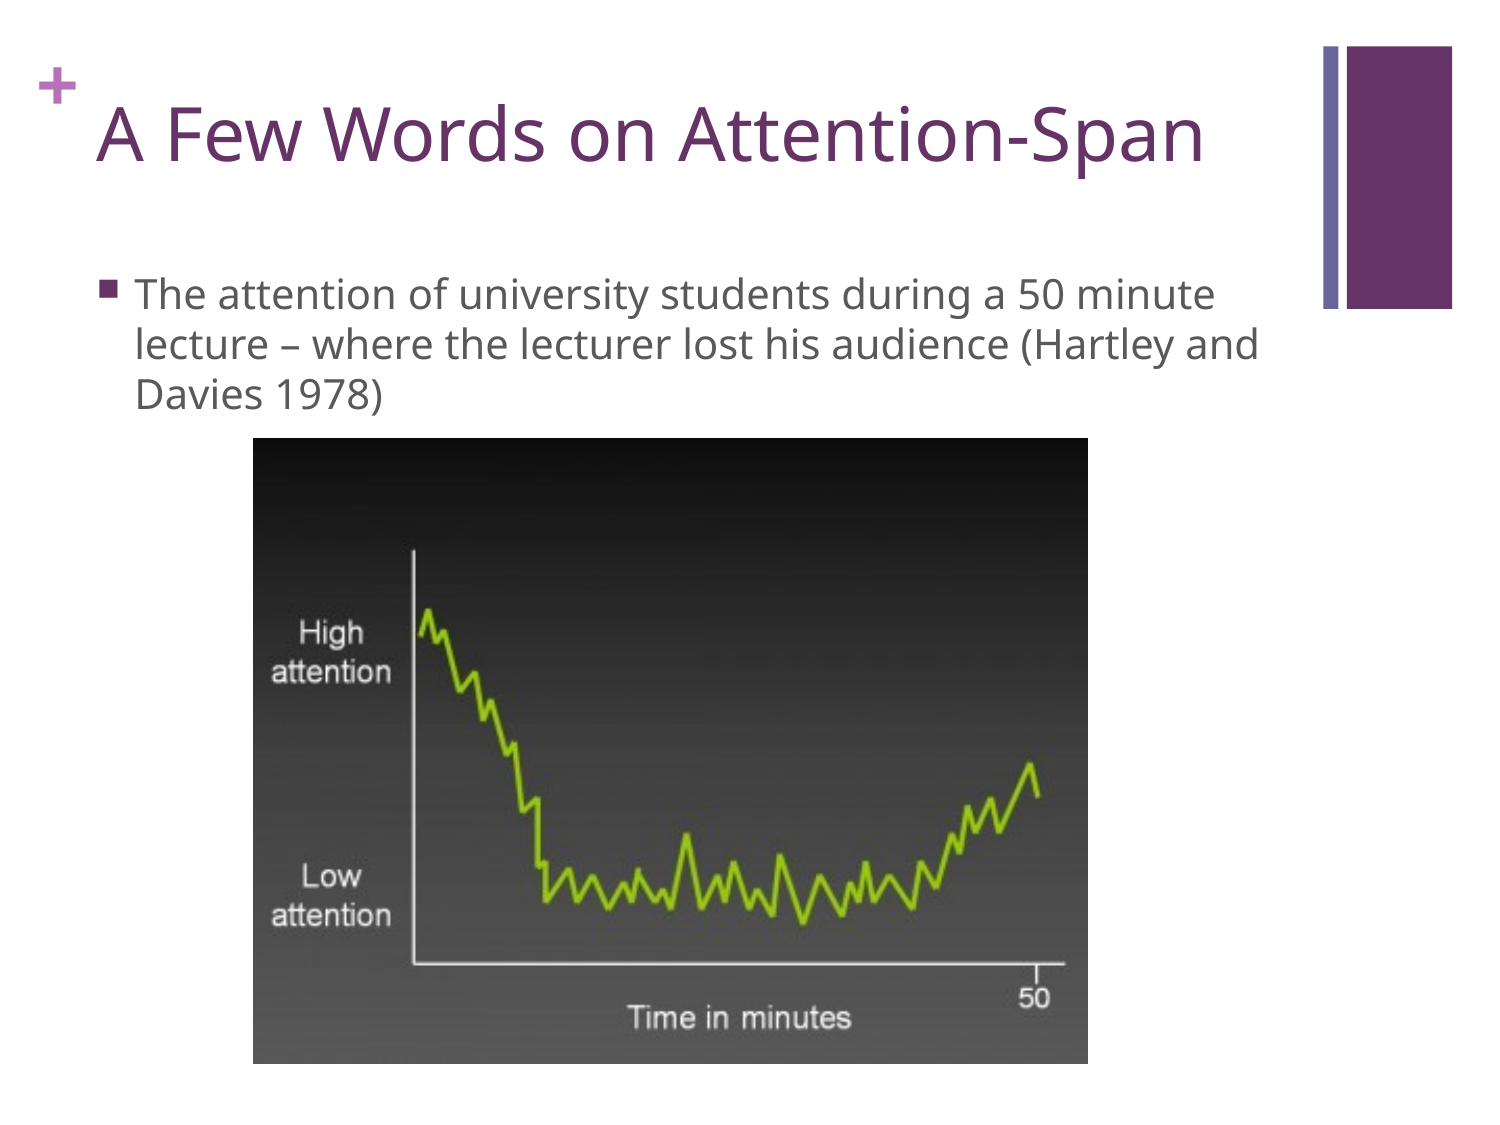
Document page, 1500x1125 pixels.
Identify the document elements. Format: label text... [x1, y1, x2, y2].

title A Few Words on Attention-Span [81, 79, 1322, 260]
list The attention of university students during a 50 minute lecture – where the lecturer lost his audience (Hartley and Davies 1978) [81, 260, 1322, 941]
picture [253, 438, 1088, 1065]
